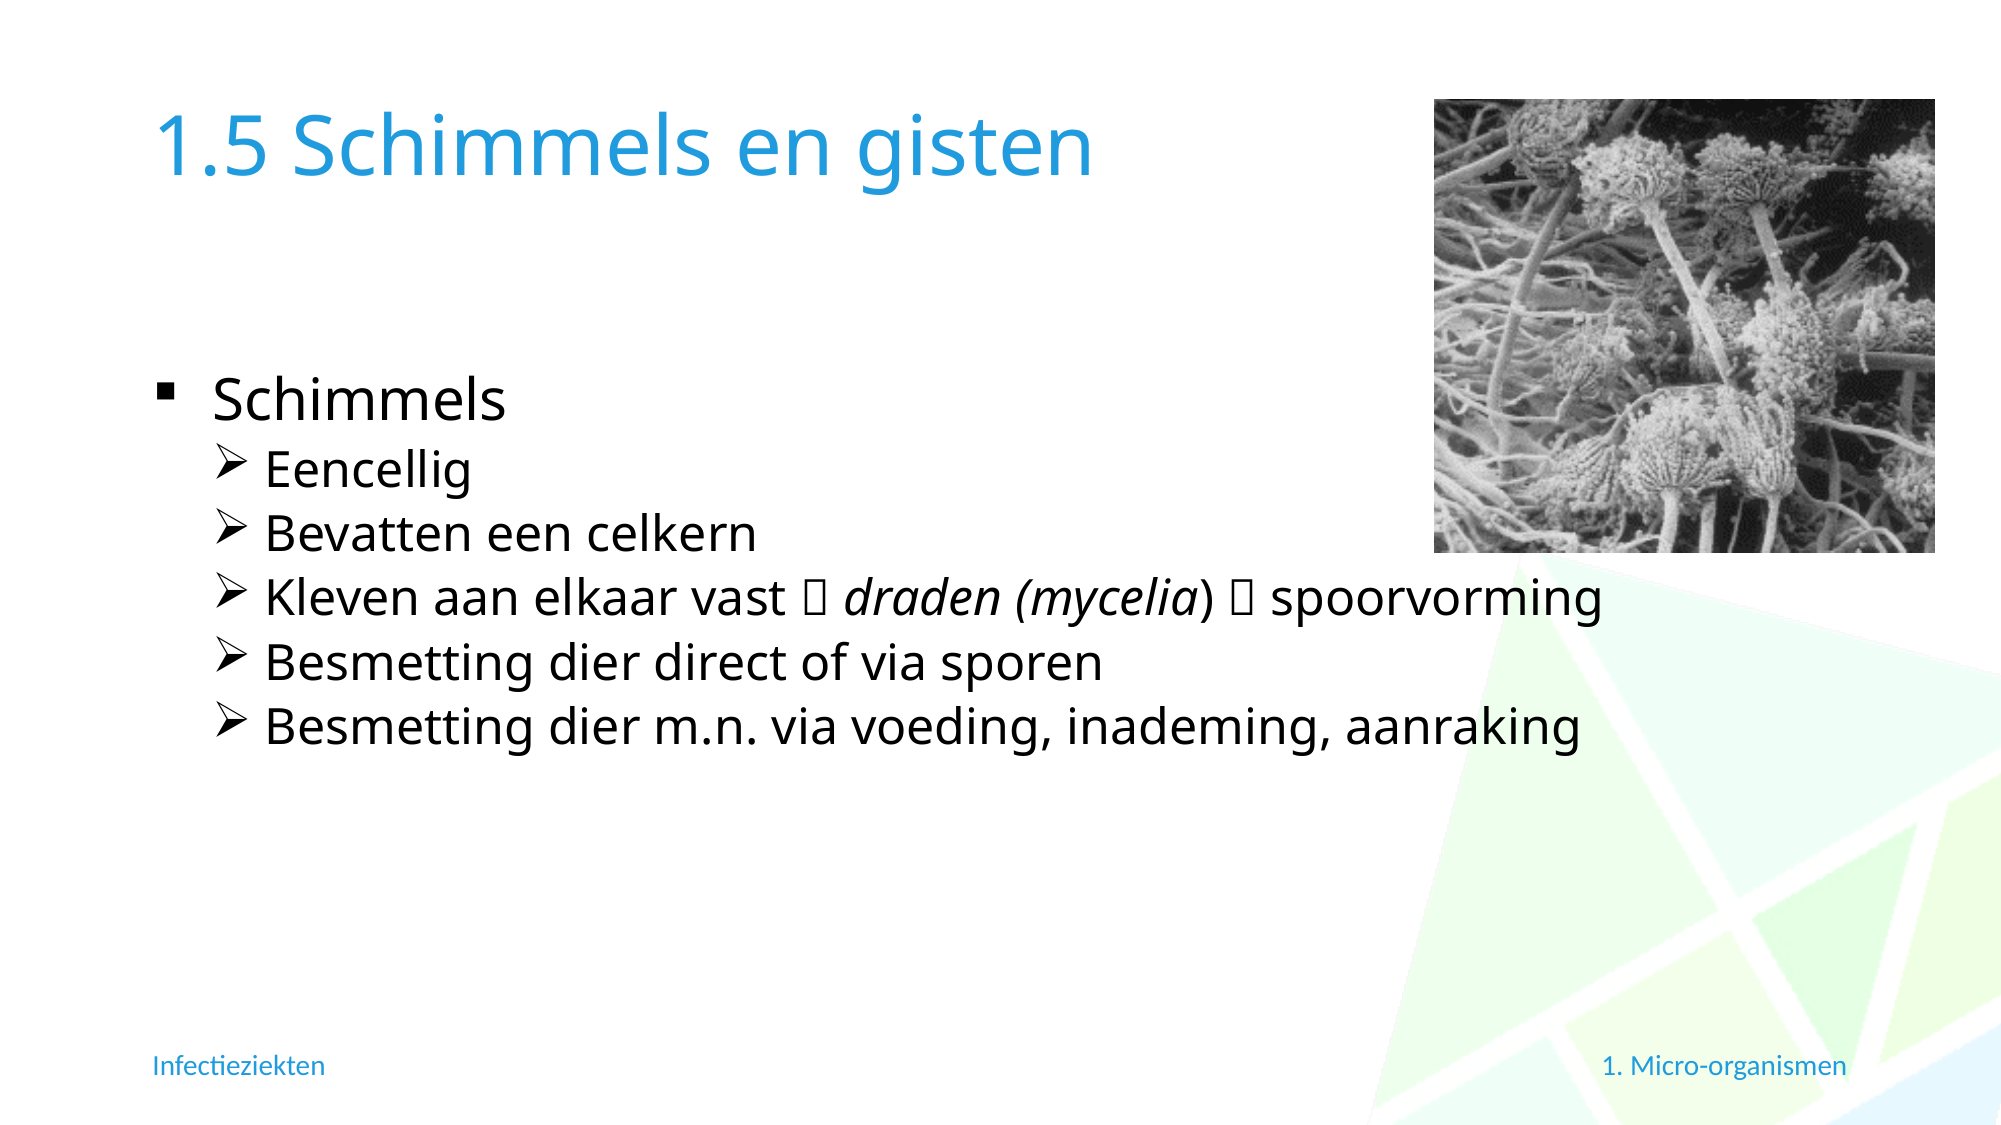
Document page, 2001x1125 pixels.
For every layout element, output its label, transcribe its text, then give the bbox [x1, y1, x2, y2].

list 1. Micro-organismen [1412, 1042, 1863, 1103]
picture [1434, 99, 1935, 553]
list Schimmels Eencellig Bevatten een celkern Kleven aan elkaar vast  draden (mycelia)  spoorvorming Besmetting dier direct of via sporen Besmetting dier m.n. via voeding, inademing, aanraking [137, 363, 1863, 807]
title 1.5 Schimmels en gisten [137, 59, 1863, 239]
list Infectieziekten [137, 1042, 588, 1103]
